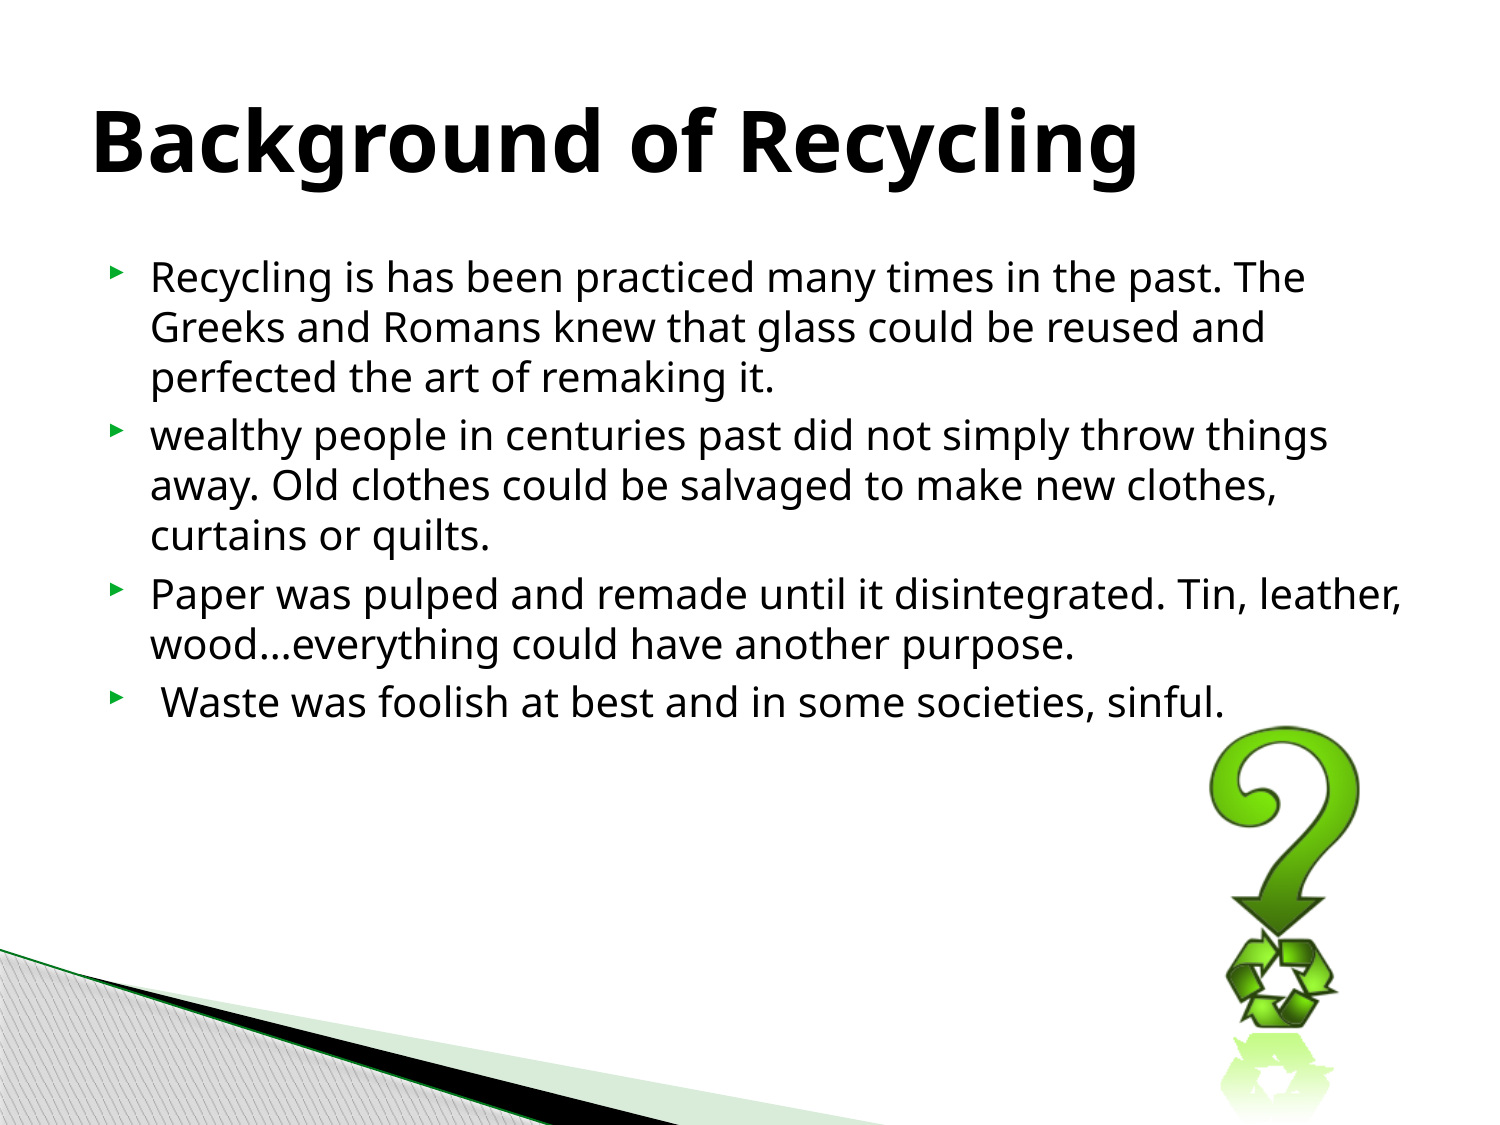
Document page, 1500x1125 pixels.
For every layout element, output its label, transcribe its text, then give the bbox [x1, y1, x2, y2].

title Background of Recycling [75, 45, 1425, 233]
picture [1074, 724, 1488, 1125]
list Recycling is has been practiced many times in the past. The Greeks and Romans knew that glass could be reused and perfected the art of remaking it. wealthy people in centuries past did not simply throw things away. Old clothes could be salvaged to make new clothes, curtains or quilts. Paper was pulped and remade until it disintegrated. Tin, leather, wood…everything could have another purpose. Waste was foolish at best and in some societies, sinful. [75, 243, 1425, 986]
